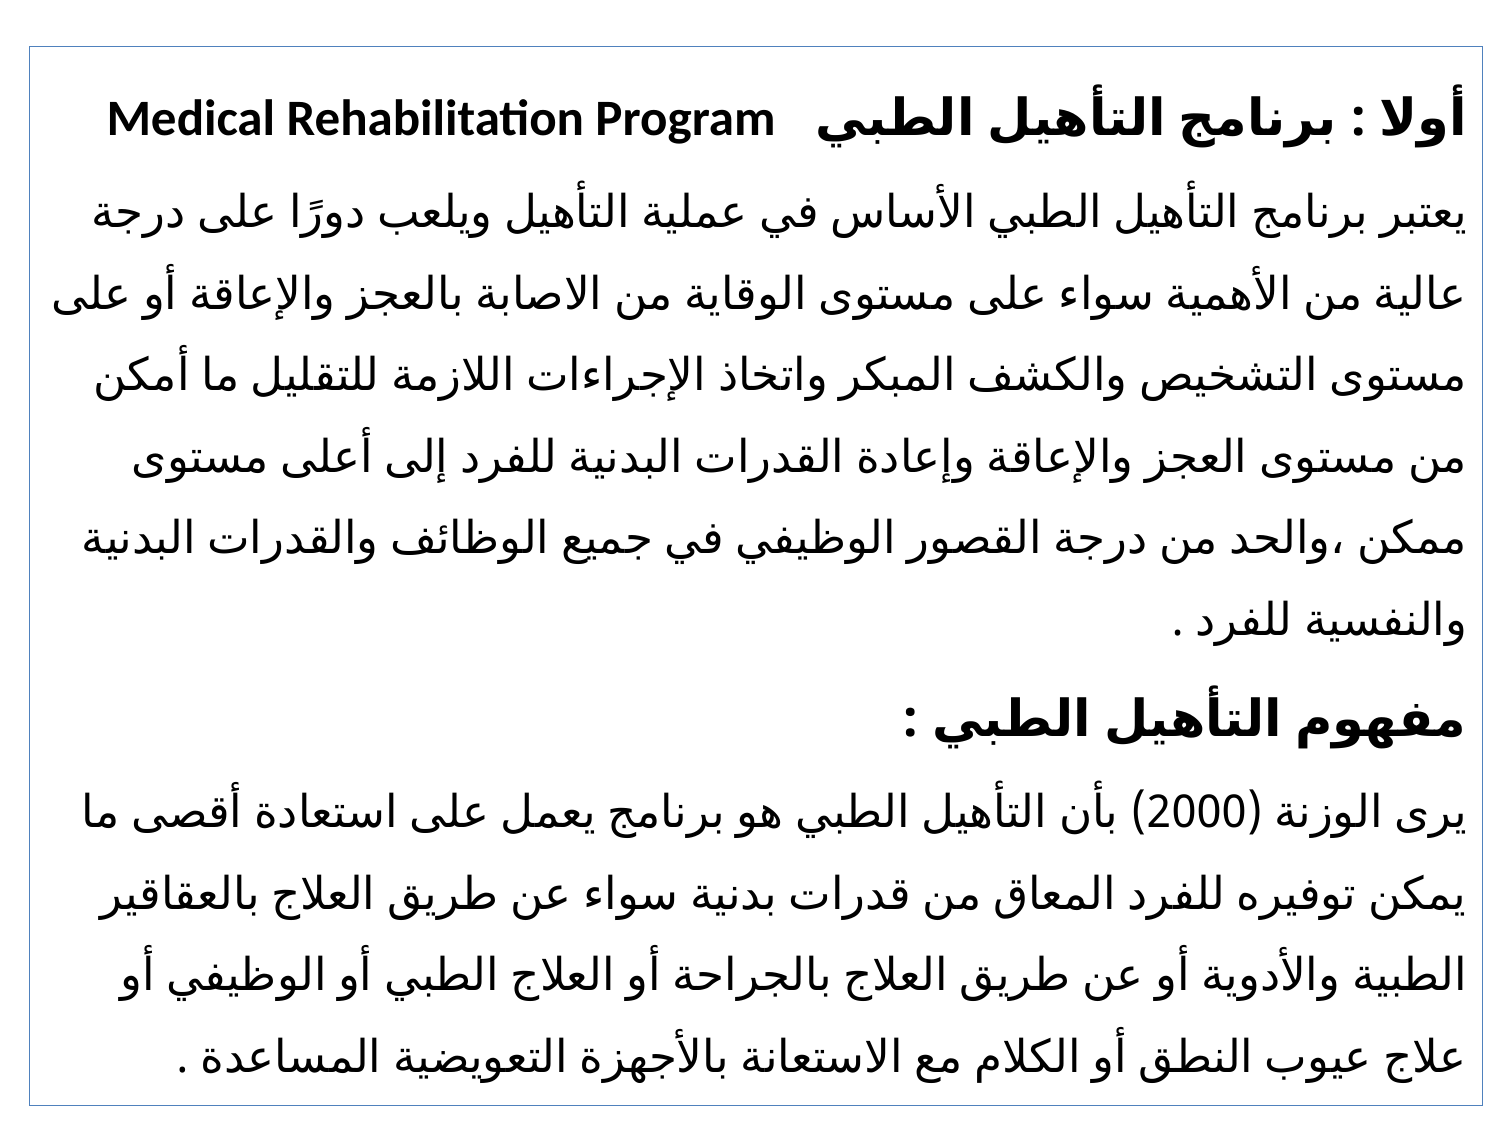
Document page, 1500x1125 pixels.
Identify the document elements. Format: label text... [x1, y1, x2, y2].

list أولا : برنامج التأهيل الطبي Medical Rehabilitation Program يعتبر برنامج التأهيل الطبي الأساس في عملية التأهيل ويلعب دورًا على درجة عالية من الأهمية سواء على مستوى الوقاية من الاصابة بالعجز والإعاقة أو على مستوى التشخيص والكشف المبكر واتخاذ الإجراءات اللازمة للتقليل ما أمكن من مستوى العجز والإعاقة وإعادة القدرات البدنية للفرد إلى أعلى مستوى ممكن ،والحد من درجة القصور الوظيفي في جميع الوظائف والقدرات البدنية والنفسية للفرد . مفهوم التأهيل الطبي : يرى الوزنة (2000) بأن التأهيل الطبي هو برنامج يعمل على استعادة أقصى ما يمكن توفيره للفرد المعاق من قدرات بدنية سواء عن طريق العلاج بالعقاقير الطبية والأدوية أو عن طريق العلاج بالجراحة أو العلاج الطبي أو الوظيفي أو علاج عيوب النطق أو الكلام مع الاستعانة بالأجهزة التعويضية المساعدة . [29, 46, 1483, 1106]
